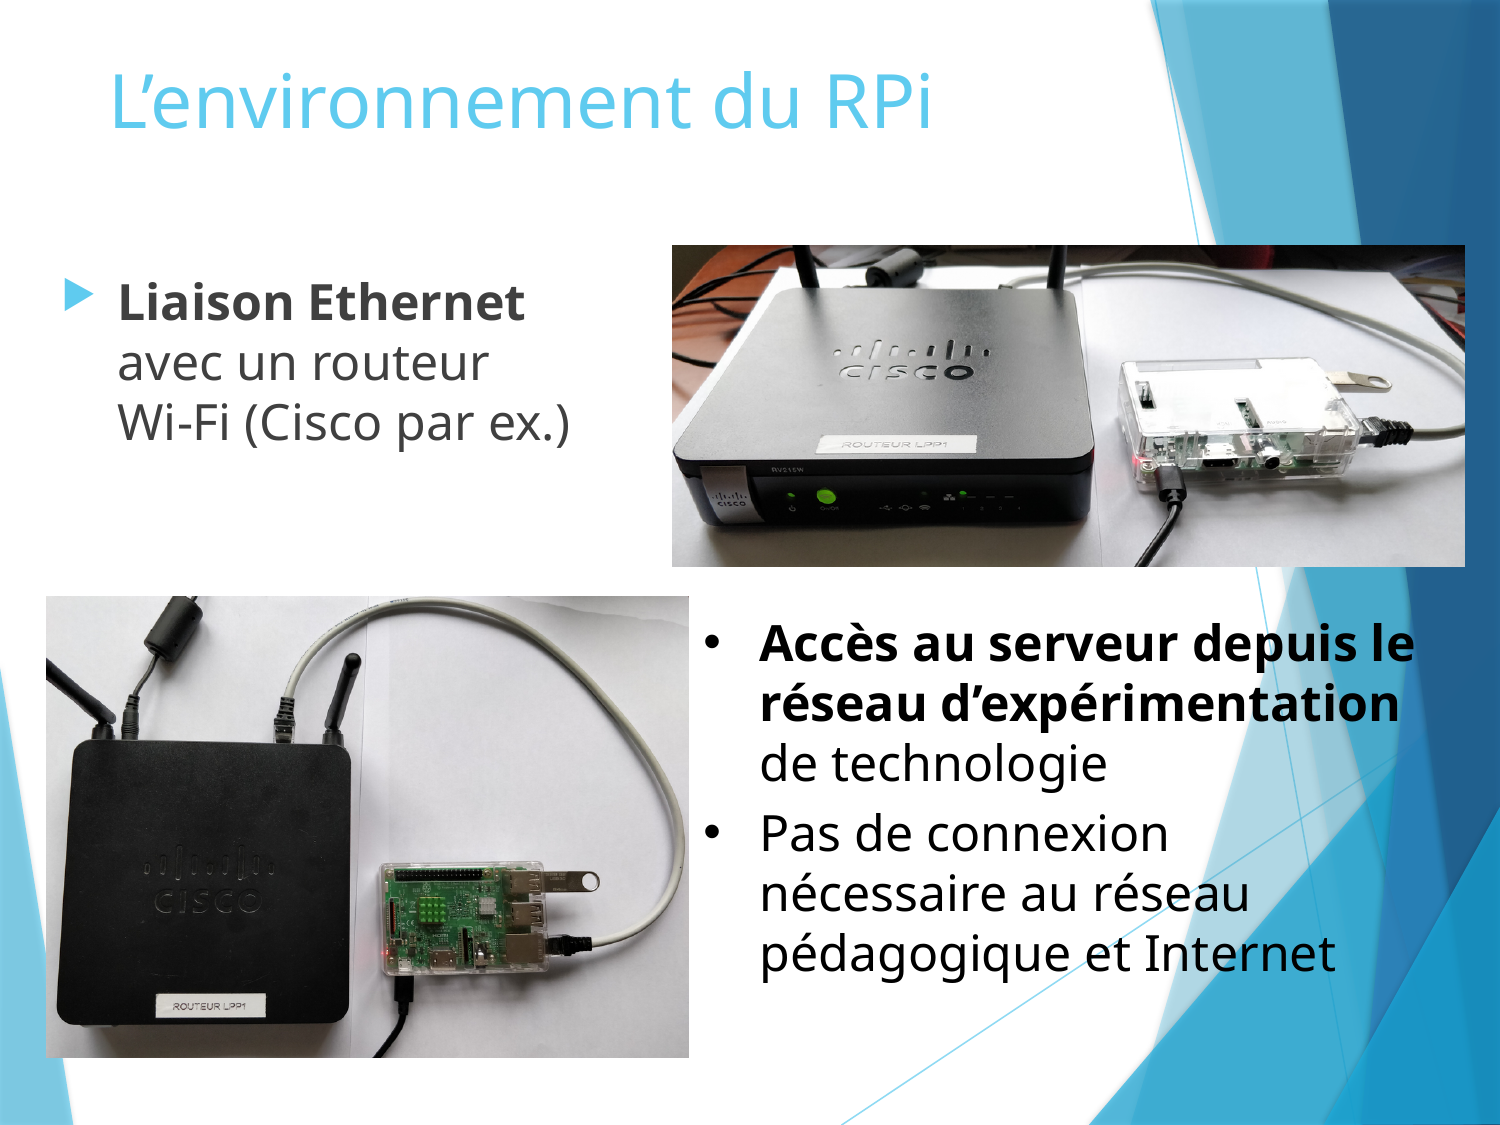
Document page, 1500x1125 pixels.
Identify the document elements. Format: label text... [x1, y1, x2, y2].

picture [45, 596, 689, 1059]
text_box Accès au serveur depuis le réseau d’expérimentation de technologie Pas de connexion nécessaire au réseau pédagogique et Internet [688, 604, 1438, 1080]
title L’environnement du RPi [93, 45, 1136, 263]
list Liaison Ethernet avec un routeur Wi-Fi (Cisco par ex.) [46, 262, 660, 563]
picture [672, 245, 1466, 568]
